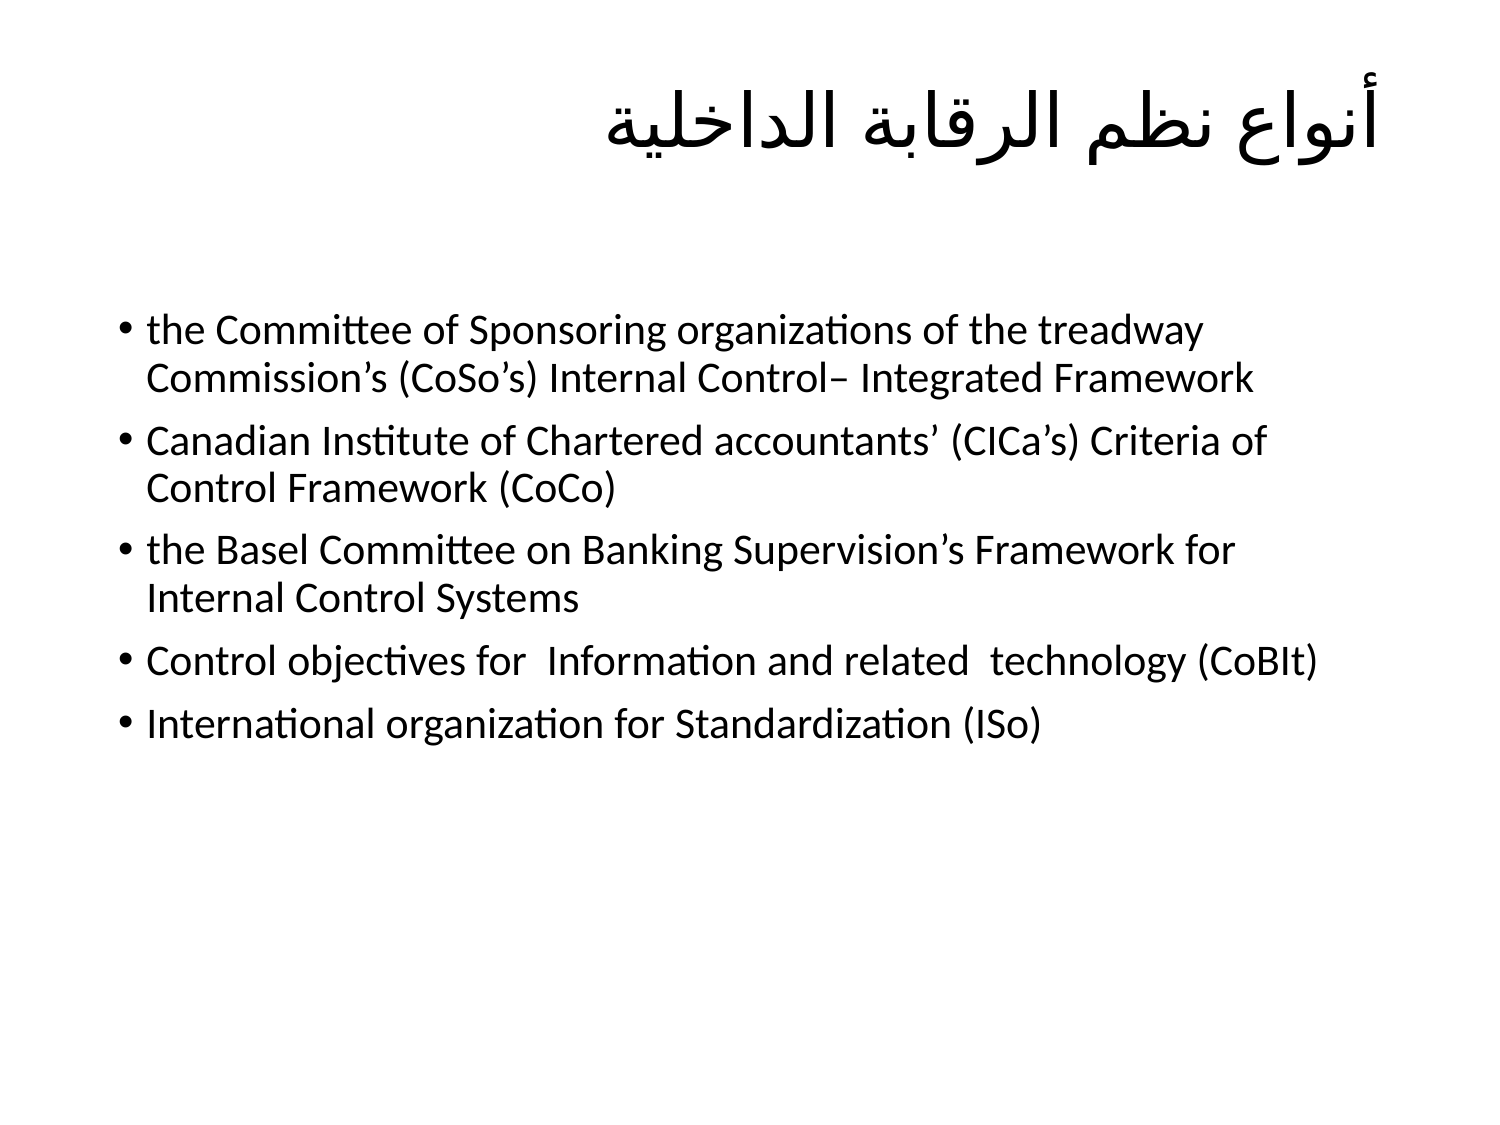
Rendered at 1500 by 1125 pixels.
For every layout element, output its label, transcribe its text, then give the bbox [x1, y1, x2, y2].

list the Committee of Sponsoring organizations of the treadway Commission’s (CoSo’s) Internal Control– Integrated Framework Canadian Institute of Chartered accountants’ (CICa’s) Criteria of Control Framework (CoCo) the Basel Committee on Banking Supervision’s Framework for Internal Control Systems Control objectives for Information and related technology (CoBIt) International organization for Standardization (ISo) [103, 299, 1397, 1014]
title أنواع نظم الرقابة الداخلية [103, 59, 1397, 278]
